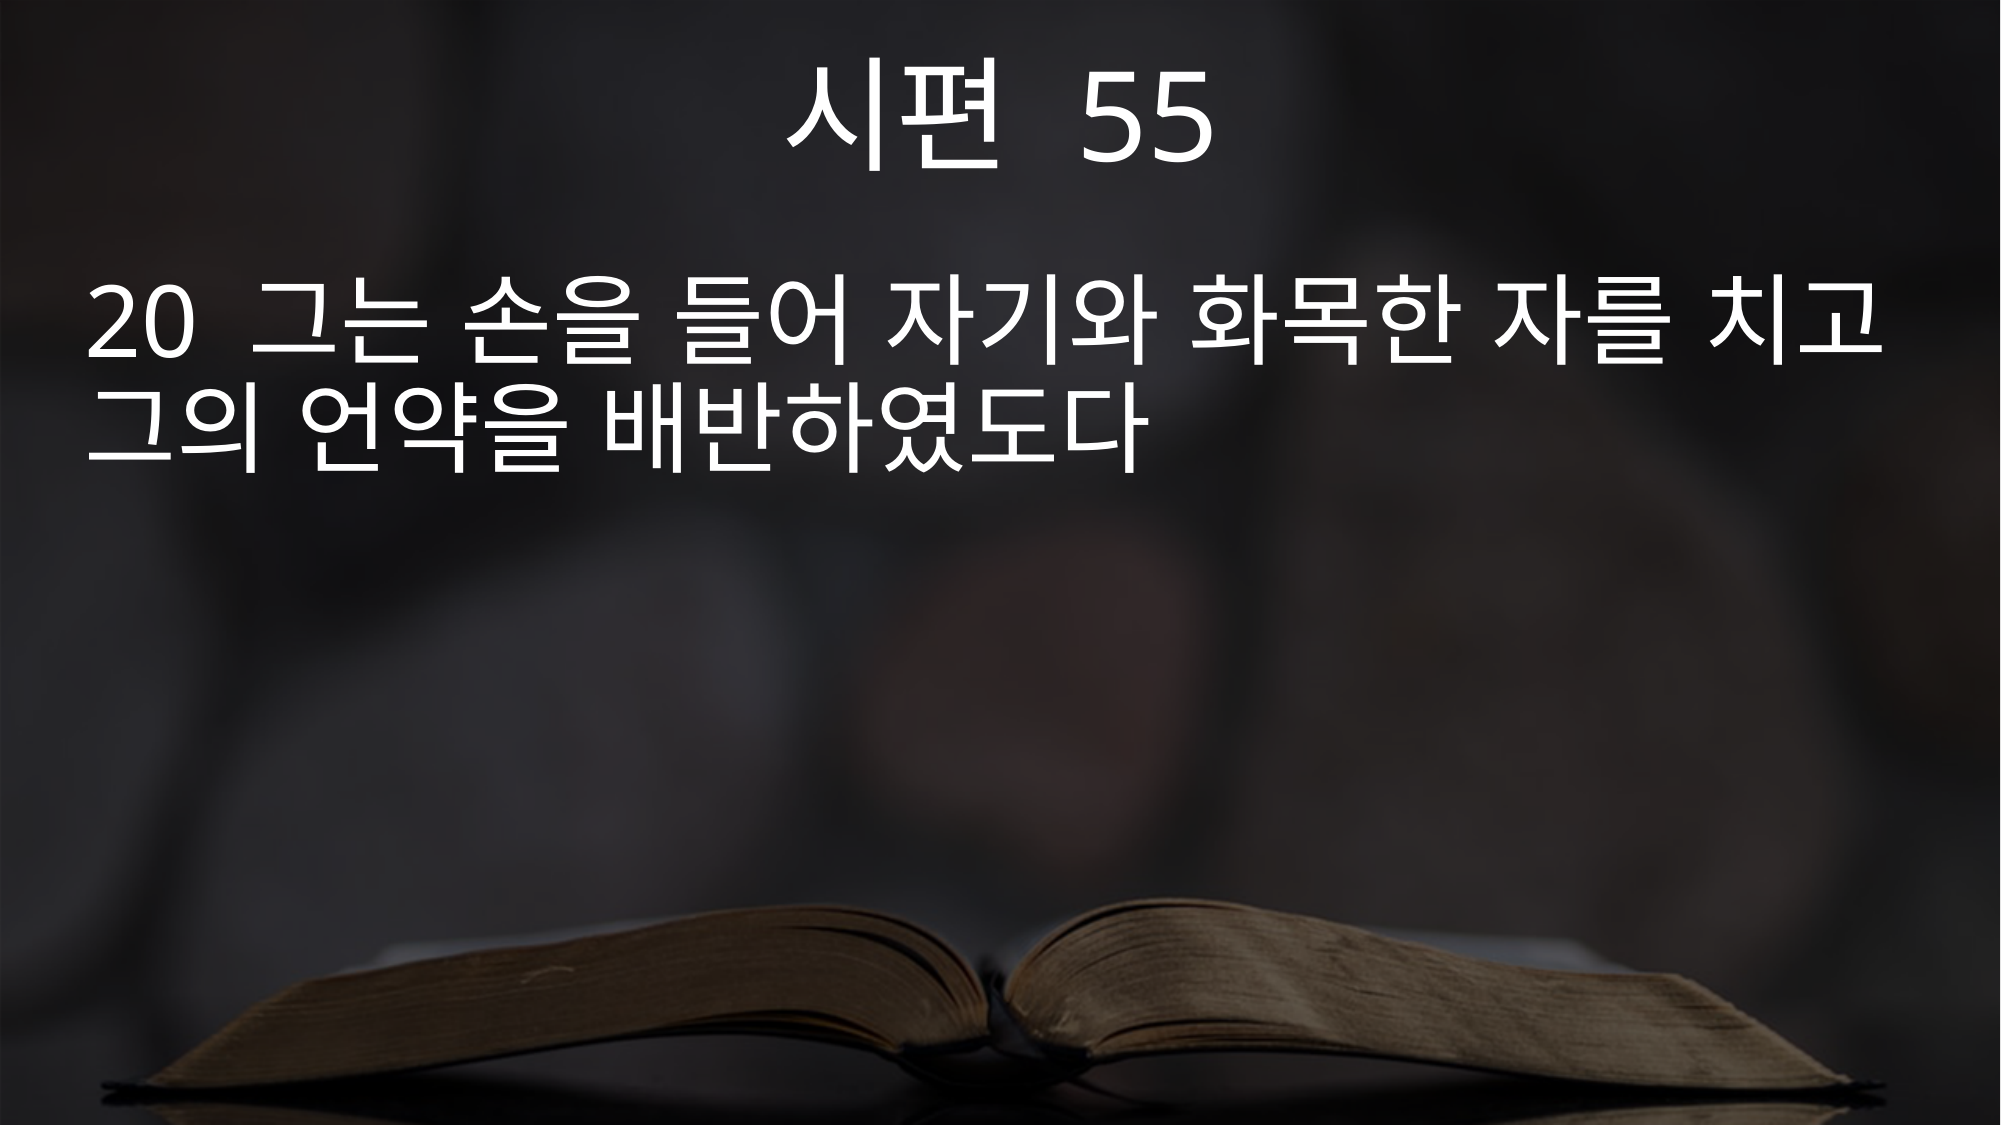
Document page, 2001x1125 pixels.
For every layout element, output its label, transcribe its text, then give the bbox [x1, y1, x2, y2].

footer 시편 55 [0, 32, 2000, 192]
picture [0, 0, 2001, 1125]
list 20 그는 손을 들어 자기와 화목한 자를 치고 그의 언약을 배반하였도다 [69, 263, 1953, 423]
